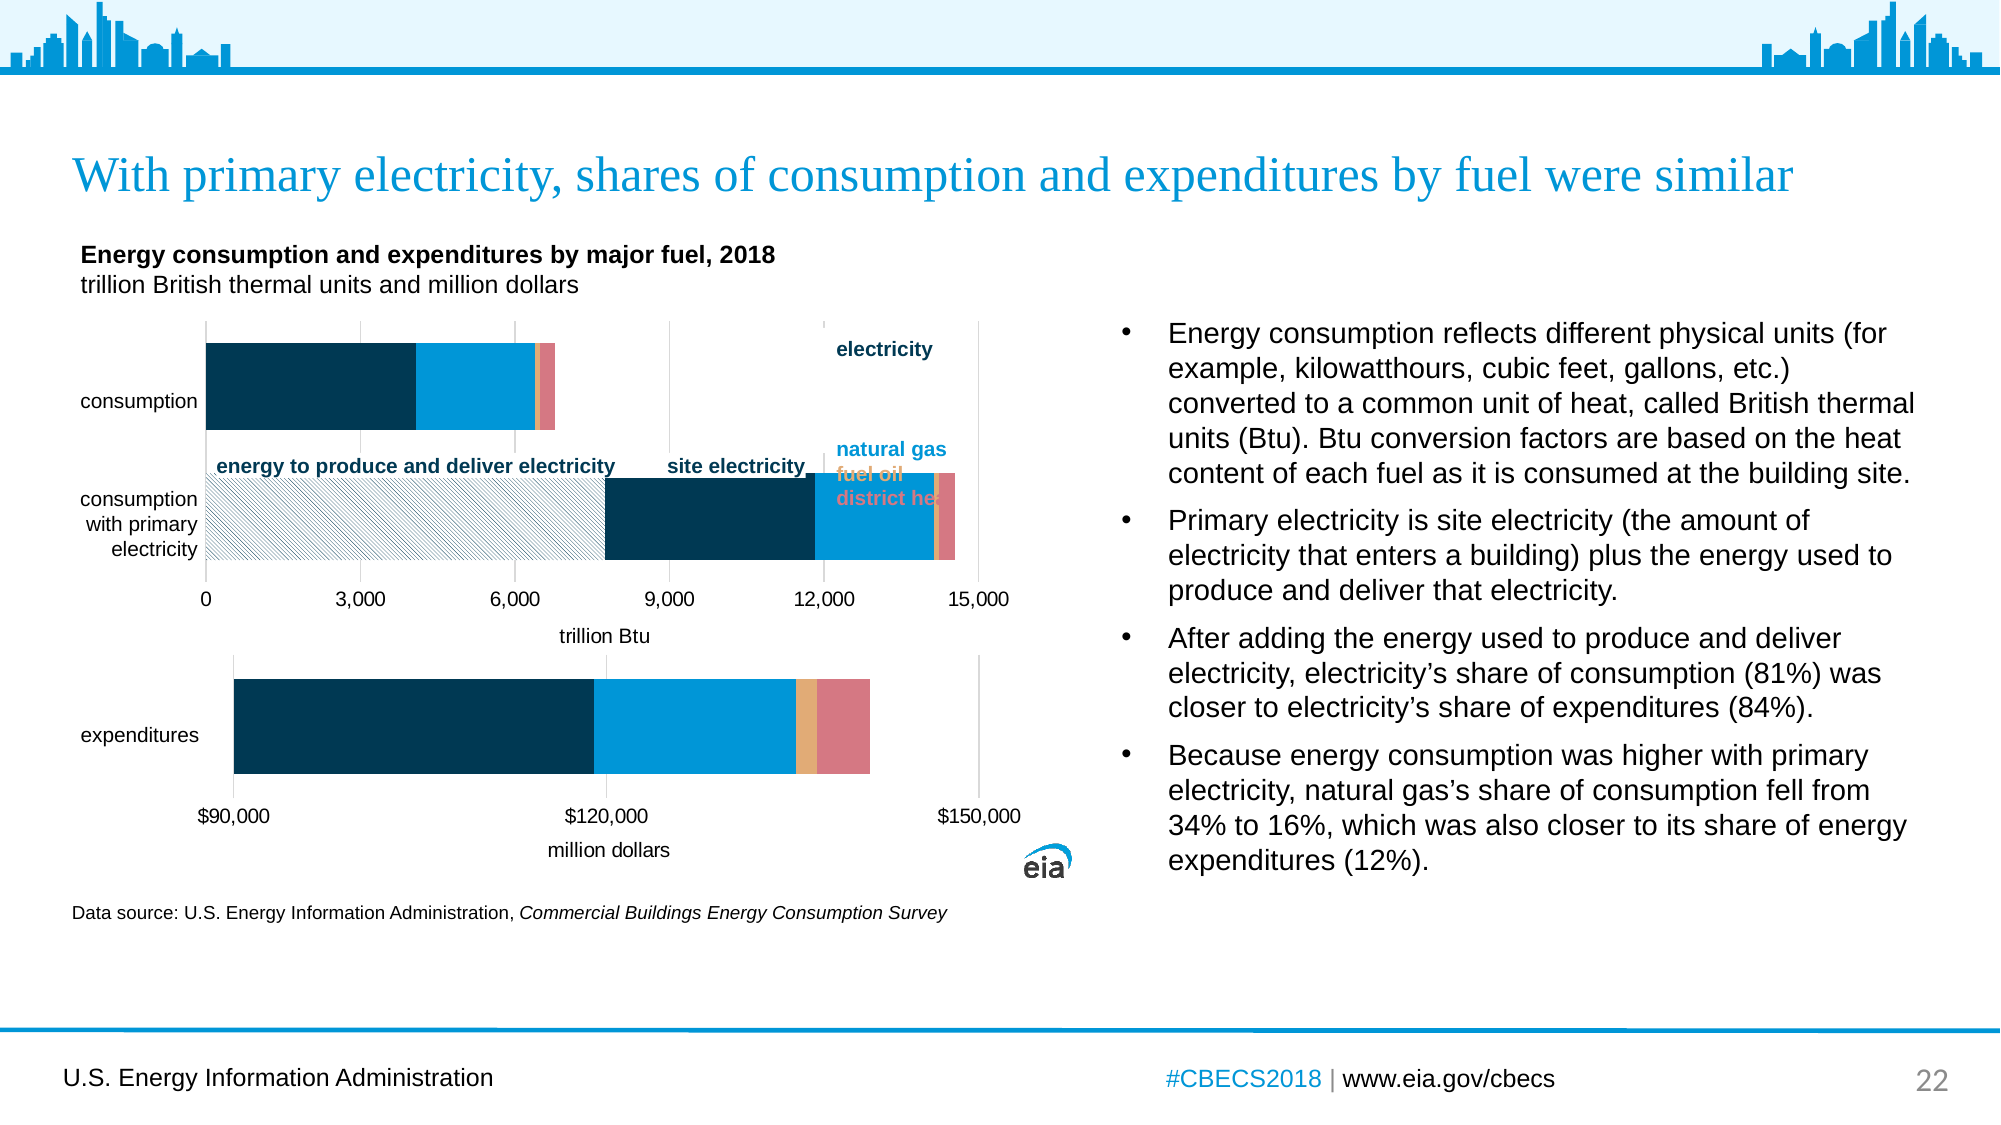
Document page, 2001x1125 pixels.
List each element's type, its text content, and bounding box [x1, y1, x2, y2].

text_box expenditures [39, 714, 180, 755]
text_box Data source: U.S. Energy Information Administration, Commercial Buildings Energy Consumption Survey [57, 892, 1017, 931]
text_box consumption with primary electricity [25, 478, 183, 568]
text_box Energy consumption reflects different physical units (for example, kilowatthours, cubic feet, gallons, etc.) converted to a common unit of heat, called British thermal units (Btu). Btu conversion factors are based on the heat content of each fuel as it is consumed at the building site. Primary electricity is site electricity (the amount of electricity that enters a building) plus the energy used to produce and deliver that electricity. After adding the energy used to produce and deliver electricity, electricity’s share of consumption (81%) was closer to electricity’s share of expenditures (84%). Because energy consumption was higher with primary electricity, natural gas’s share of consumption fell from 34% to 16%, which was also closer to its share of energy expenditures (12%). [1106, 306, 1944, 884]
slide_number 22 [1886, 1048, 1978, 1109]
picture [1038, 849, 1073, 880]
text_box consumption [39, 379, 183, 420]
chart [180, 313, 1038, 894]
picture [1038, 841, 1073, 856]
text_box Energy consumption and expenditures by major fuel, 2018 trillion British thermal units and million dollars [65, 231, 1026, 306]
footer #CBECS2018 | www.eia.gov/cbecs [1023, 1047, 1699, 1107]
title With primary electricity, shares of consumption and expenditures by fuel were similar [57, 84, 1978, 209]
